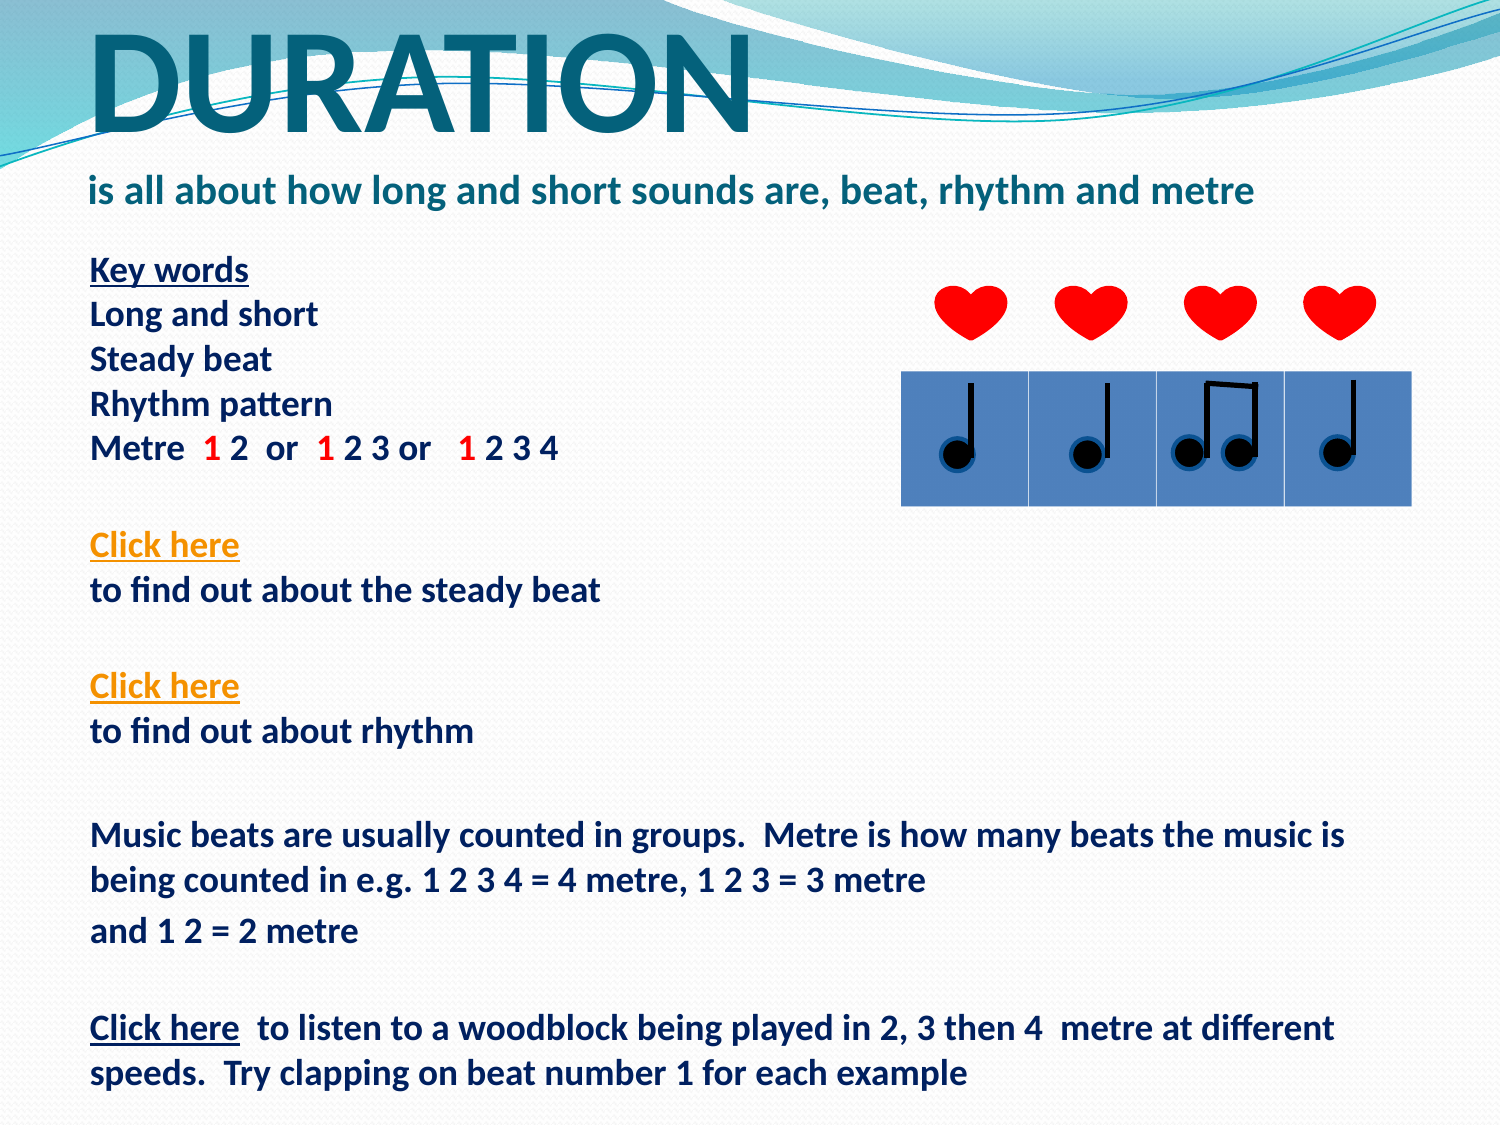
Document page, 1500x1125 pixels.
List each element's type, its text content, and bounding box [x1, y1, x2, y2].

text_box [1184, 286, 1256, 340]
picture [899, 370, 1412, 507]
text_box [1205, 382, 1259, 388]
text_box [1208, 388, 1254, 397]
list Key words High, middle and low Higher and lower Scale [892, 371, 1416, 520]
text_box [1055, 286, 1127, 340]
text_box [1304, 286, 1376, 340]
list Key words Long and short Steady beat Rhythm pattern Metre 1 2 or 1 2 3 or 1 2 3 4 Click here to find out about the steady beat Click here to find out about rhythm Music beats are usually counted in groups. Metre is how many beats the music is being counted in e.g. 1 2 3 4 = 4 metre, 1 2 3 = 3 metre and 1 2 = 2 metre Click here to listen to a woodblock being played in 2, 3 then 4 metre at different speeds. Try clapping on beat number 1 for each example [75, 237, 1425, 1113]
text_box [935, 286, 1007, 340]
title DURATION is all about how long and short sounds are, beat, rhythm and metre [87, 24, 1438, 213]
